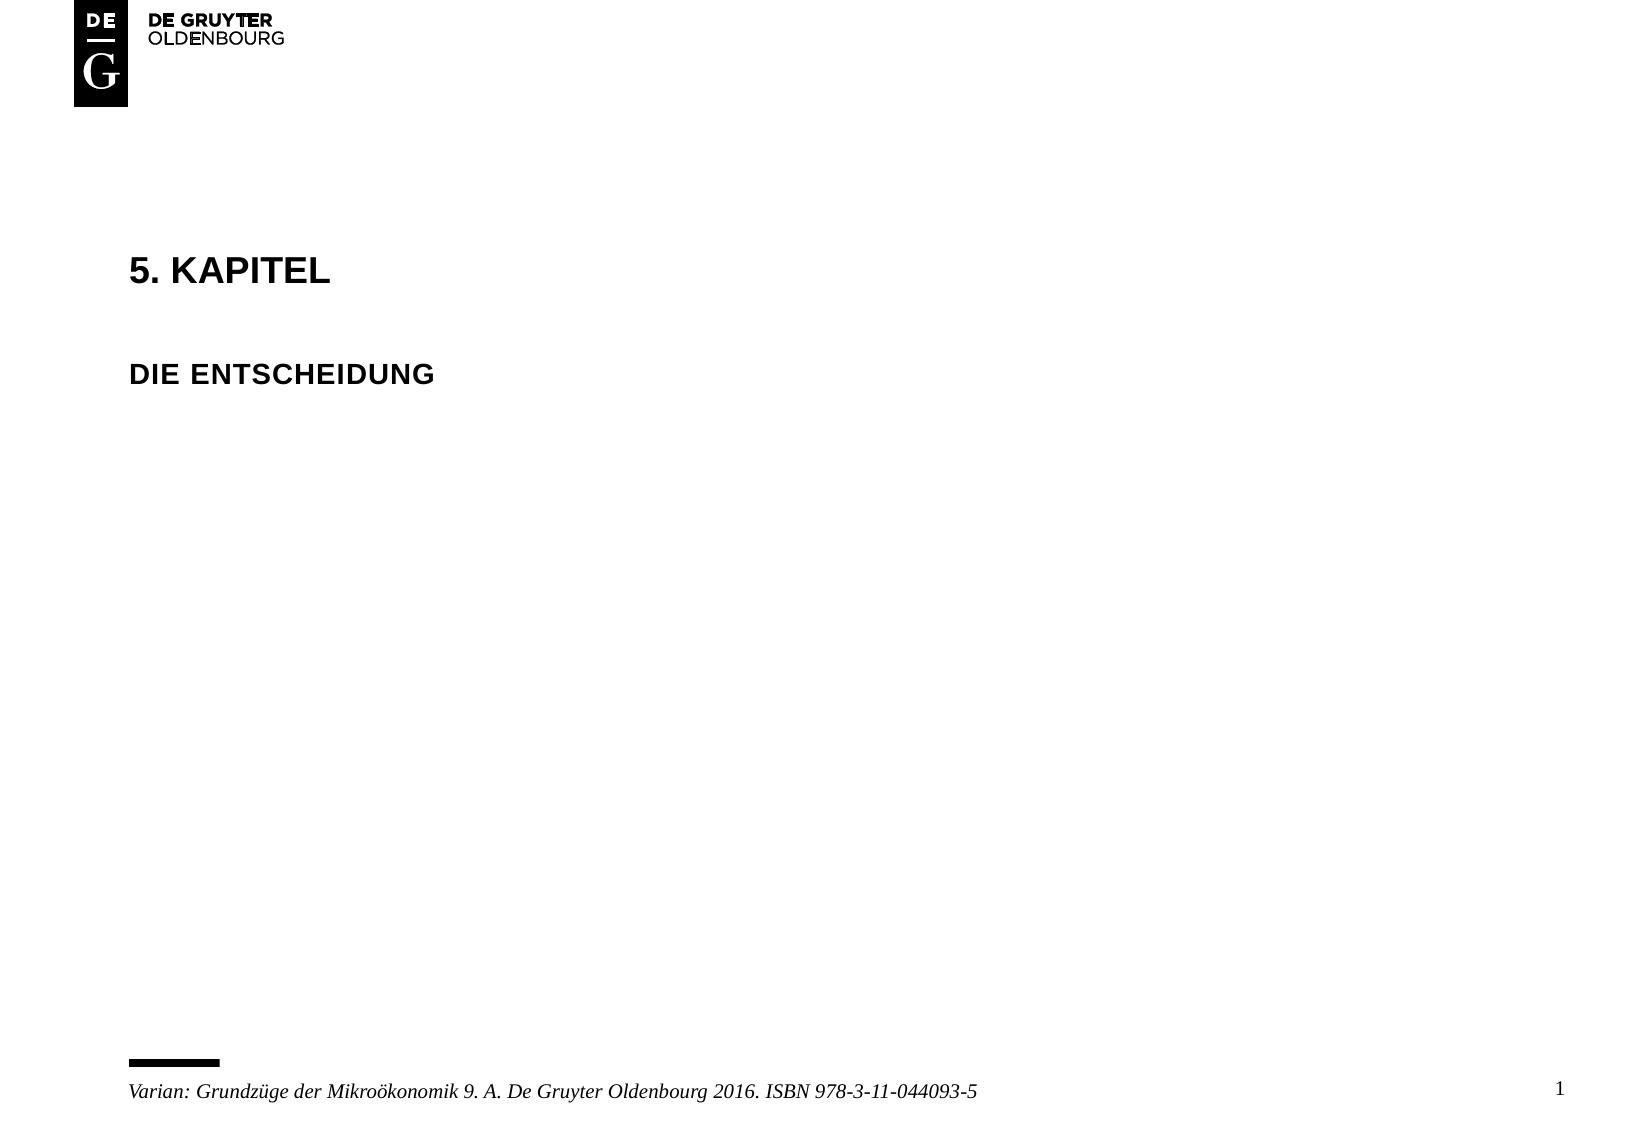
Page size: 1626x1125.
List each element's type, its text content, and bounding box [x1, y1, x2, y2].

title 5. Kapitel [129, 245, 1556, 328]
list Die Entscheidung [129, 355, 1556, 1018]
slide_number 1 [1554, 1074, 1614, 1104]
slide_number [128, 1077, 1539, 1108]
